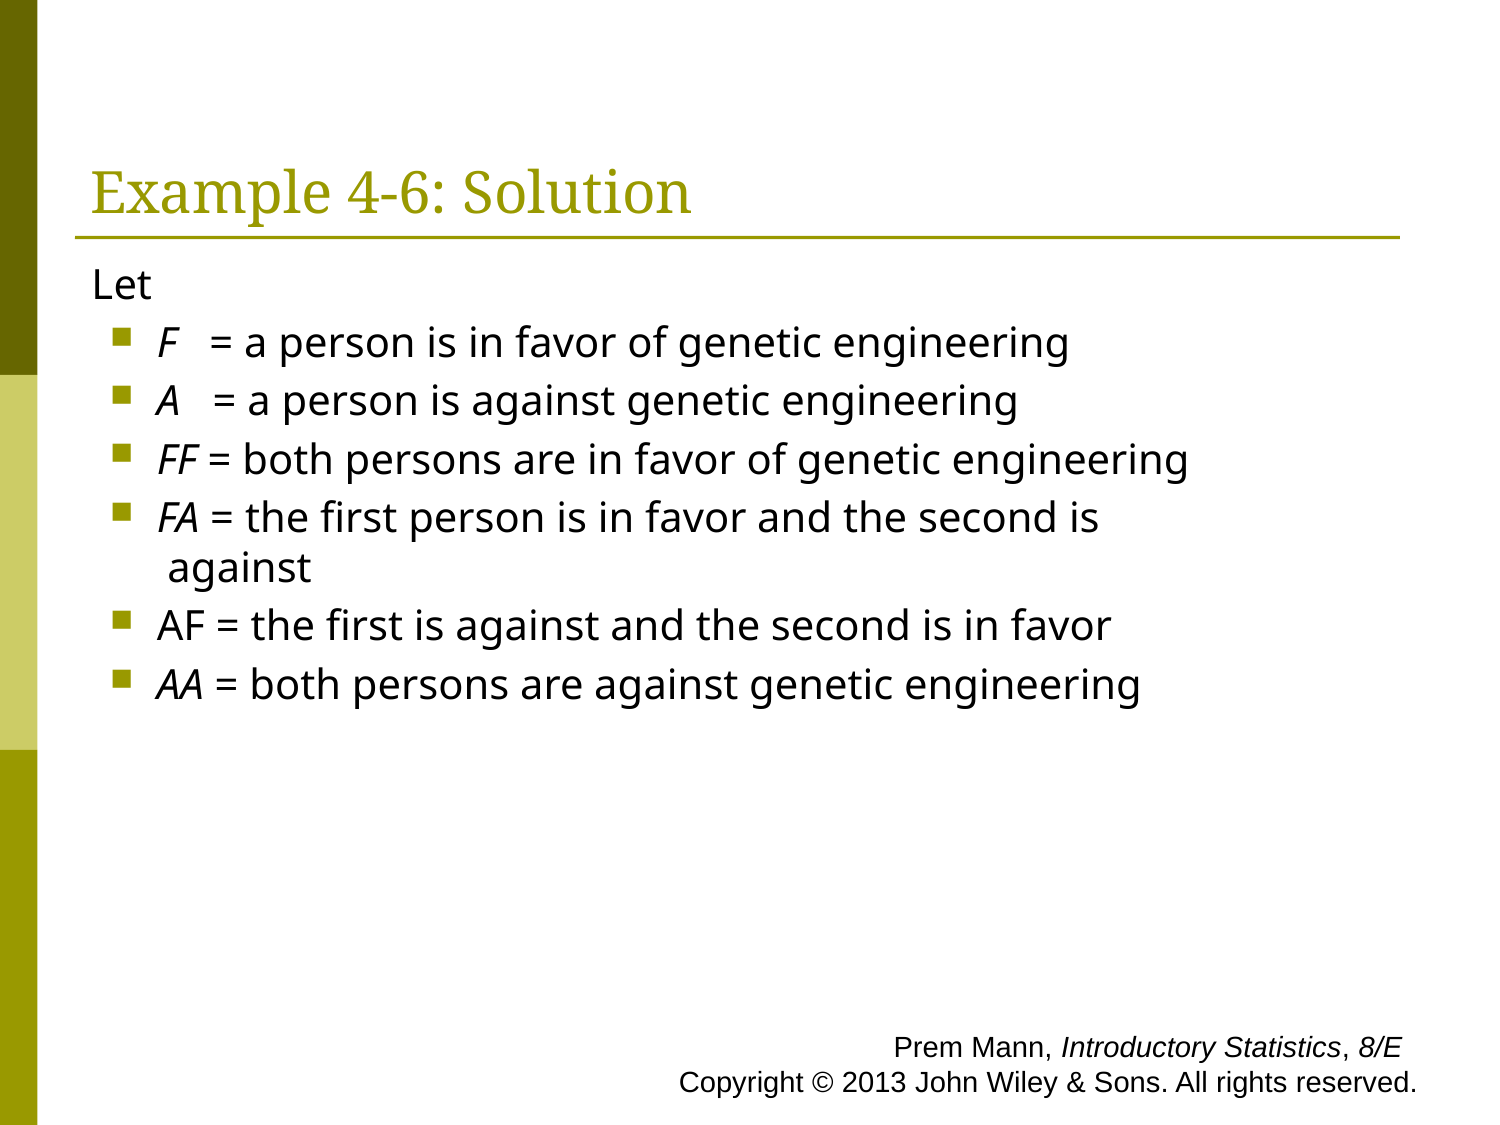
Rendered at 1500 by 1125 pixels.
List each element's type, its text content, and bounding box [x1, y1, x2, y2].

text_box Prem Mann, Introductory Statistics, 8/E Copyright © 2013 John Wiley & Sons. All rights reserved. [664, 1020, 1449, 1106]
list Let F = a person is in favor of genetic engineering A = a person is against genetic engineering FF = both persons are in favor of genetic engineering FA = the first person is in favor and the second is against AF = the first is against and the second is in favor AA = both persons are against genetic engineering [20, 249, 1425, 925]
title Example 4-6: Solution [75, 45, 1425, 233]
